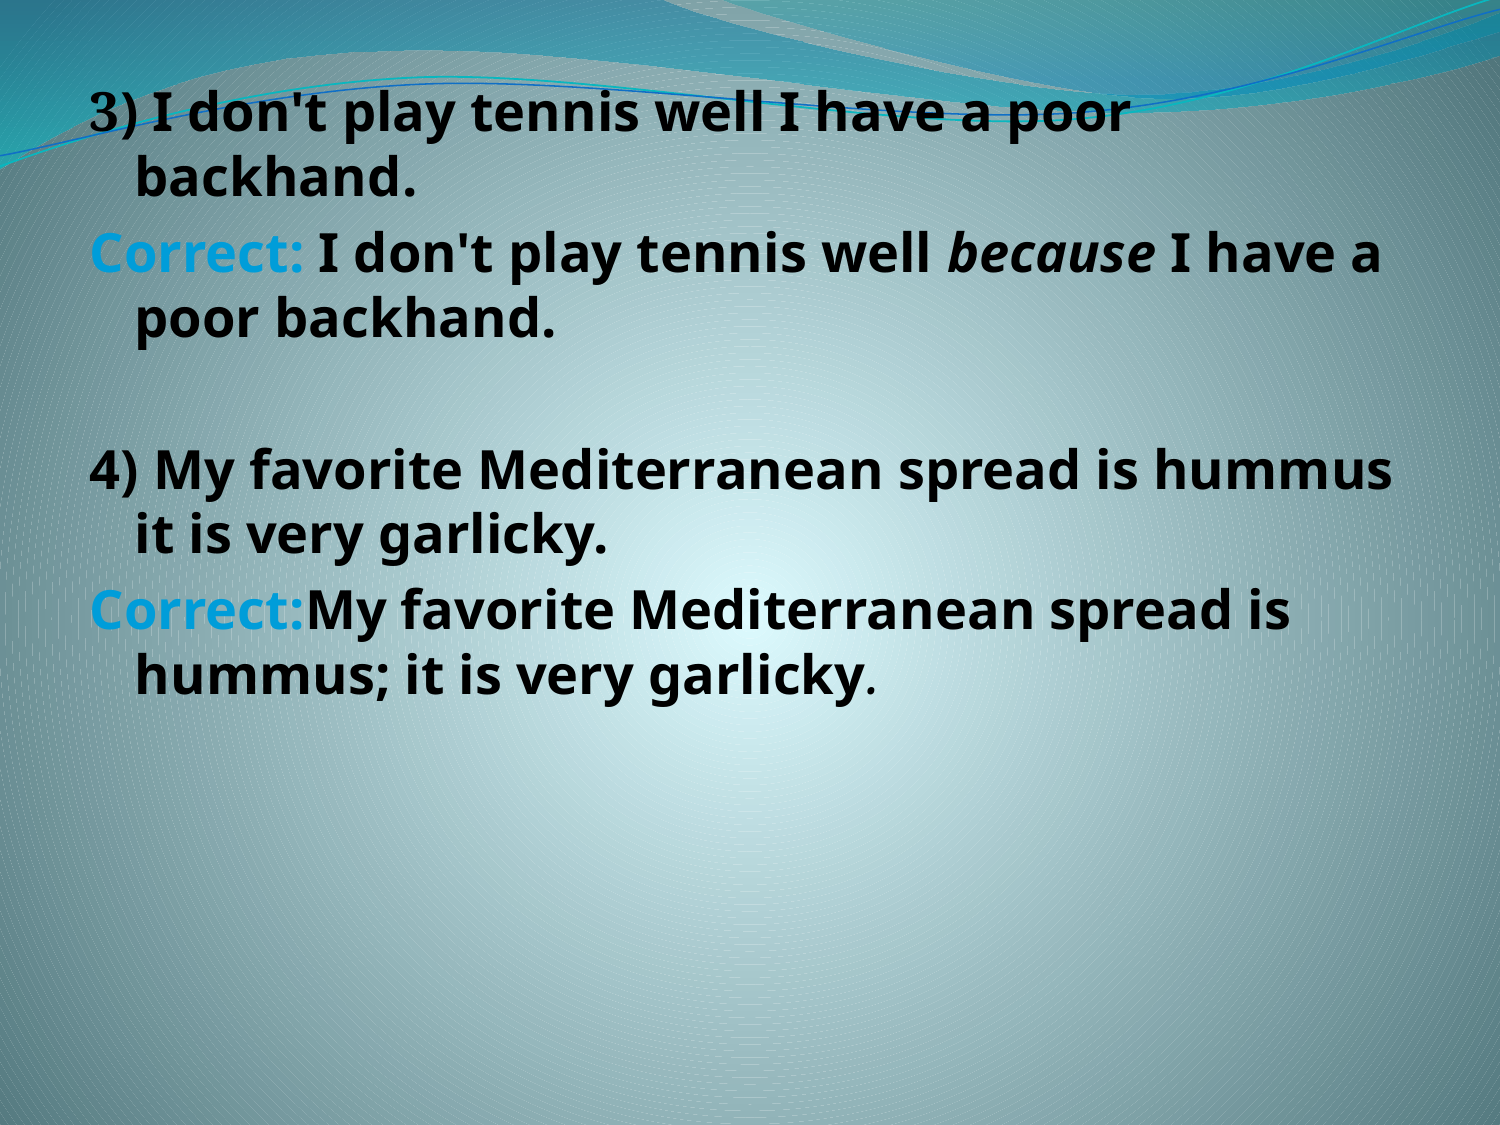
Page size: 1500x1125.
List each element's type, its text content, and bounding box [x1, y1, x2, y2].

list 3) I don't play tennis well I have a poor backhand. Correct: I don't play tennis well because I have a poor backhand. 4) My favorite Mediterranean spread is hummus it is very garlicky. Correct:My favorite Mediterranean spread is hummus; it is very garlicky. [75, 70, 1425, 1005]
